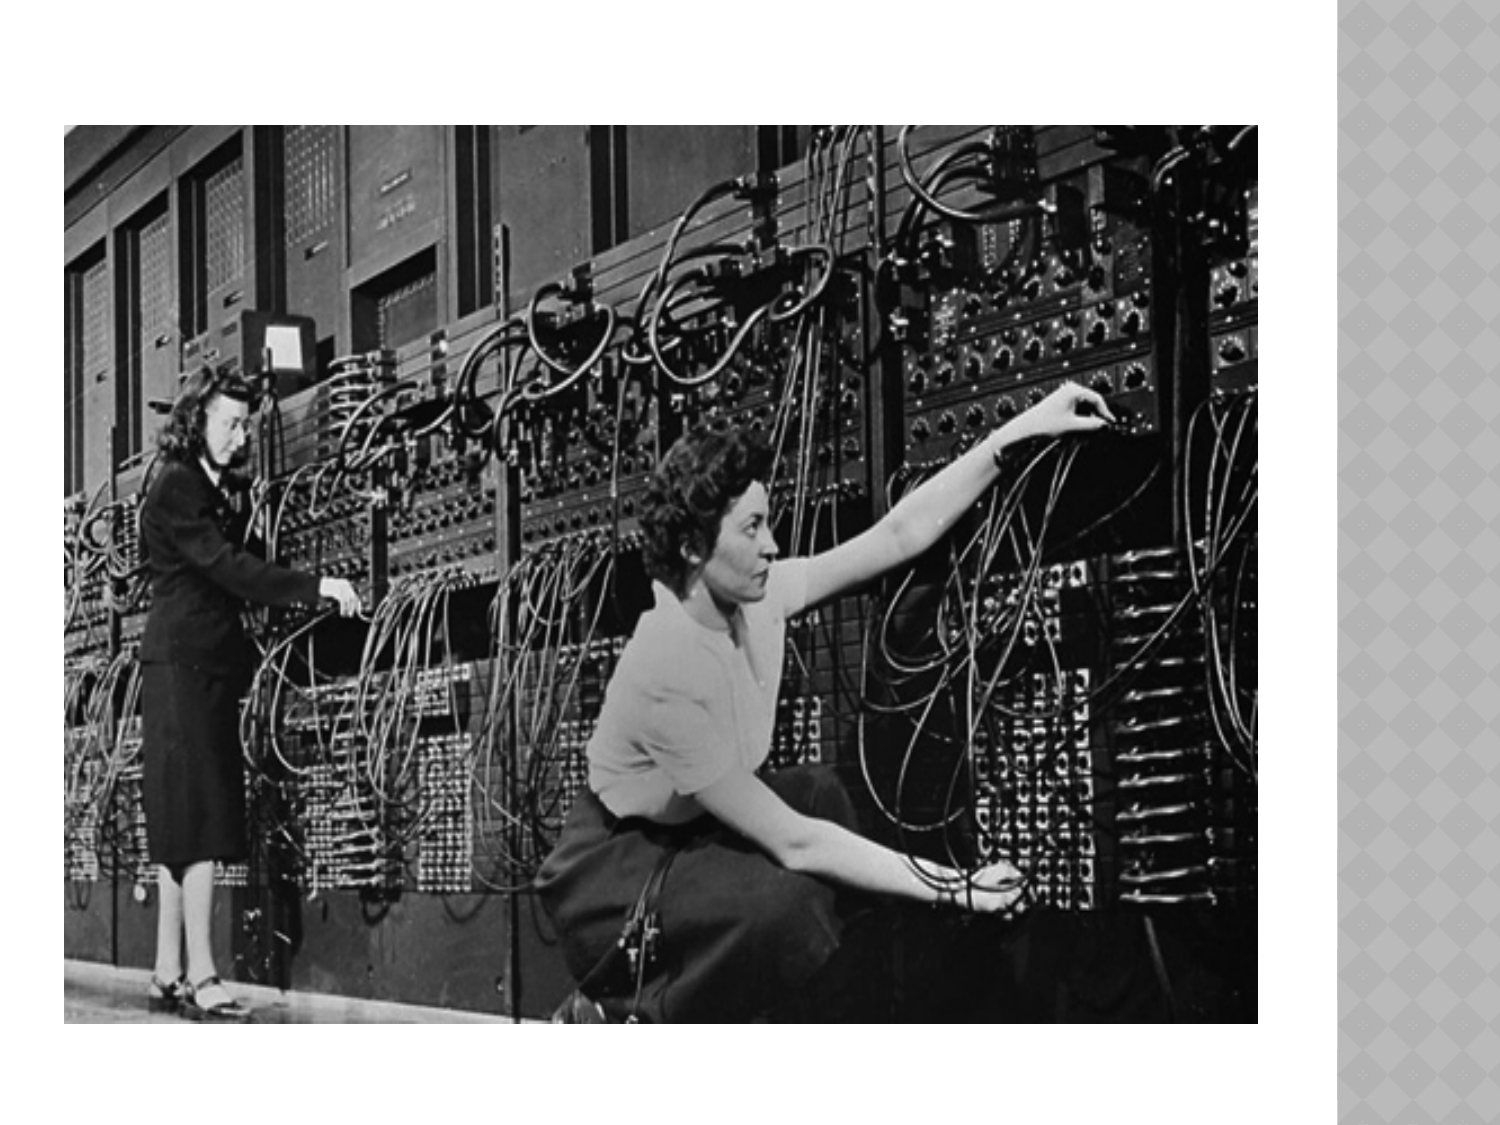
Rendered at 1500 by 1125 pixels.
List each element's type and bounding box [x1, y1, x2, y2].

list [64, 124, 1259, 1024]
